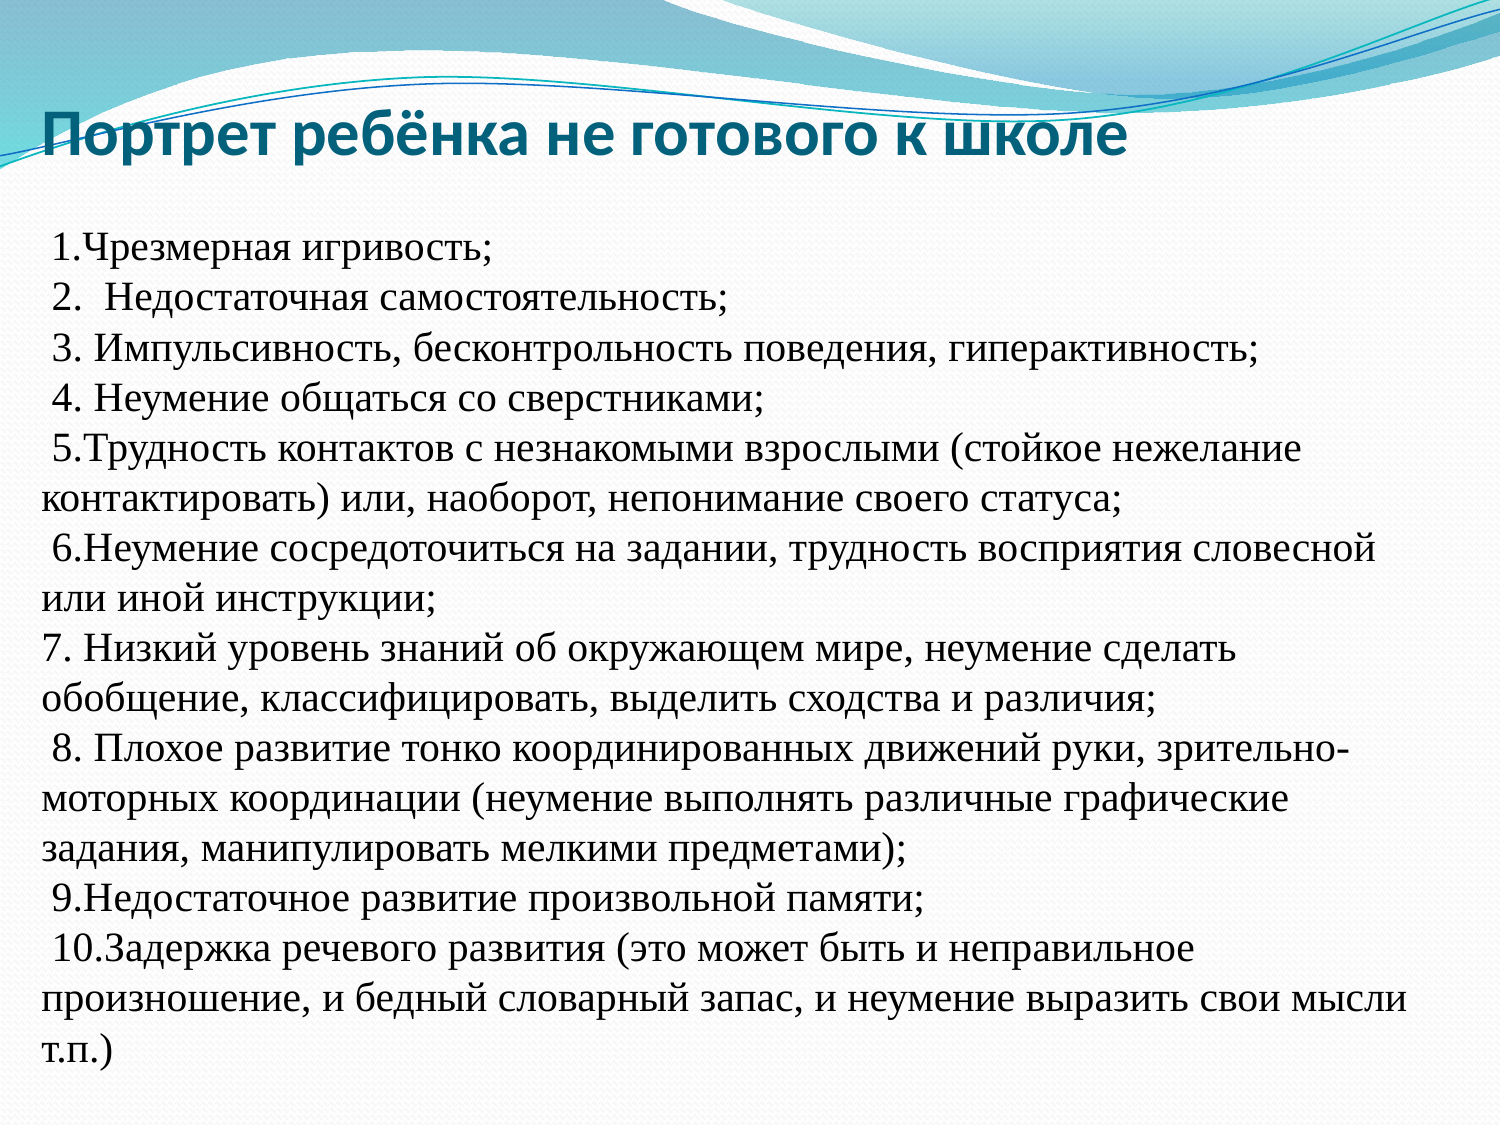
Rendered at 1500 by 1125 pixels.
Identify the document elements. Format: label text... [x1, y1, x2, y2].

title Портрет ребёнка не готового к школе 1.Чрезмерная игривость; 2. Недостаточная самостоятельность; 3. Импульсивность, бесконтрольность поведения, гиперактивность; 4. Неумение общаться со сверстниками; 5.Трудность контактов с незнакомыми взрослыми (стойкое нежелание контактировать) или, наоборот, непонимание своего статуса; 6.Неумение сосредоточиться на задании, трудность восприятия словесной или иной инструкции; 7. Низкий уровень знаний об окружающем мире, неумение сделать обобщение, классифицировать, выделить сходства и различия; 8. Плохое развитие тонко координированных движений руки, зрительно-моторных координации (неумение выполнять различные графические задания, манипулировать мелкими предметами); 9.Недостаточное развитие произвольной памяти; 10.Задержка речевого развития (это может быть и неправильное произношение, и бедный словарный запас, и неумение выразить свои мысли т.п.) [41, 78, 1425, 1071]
